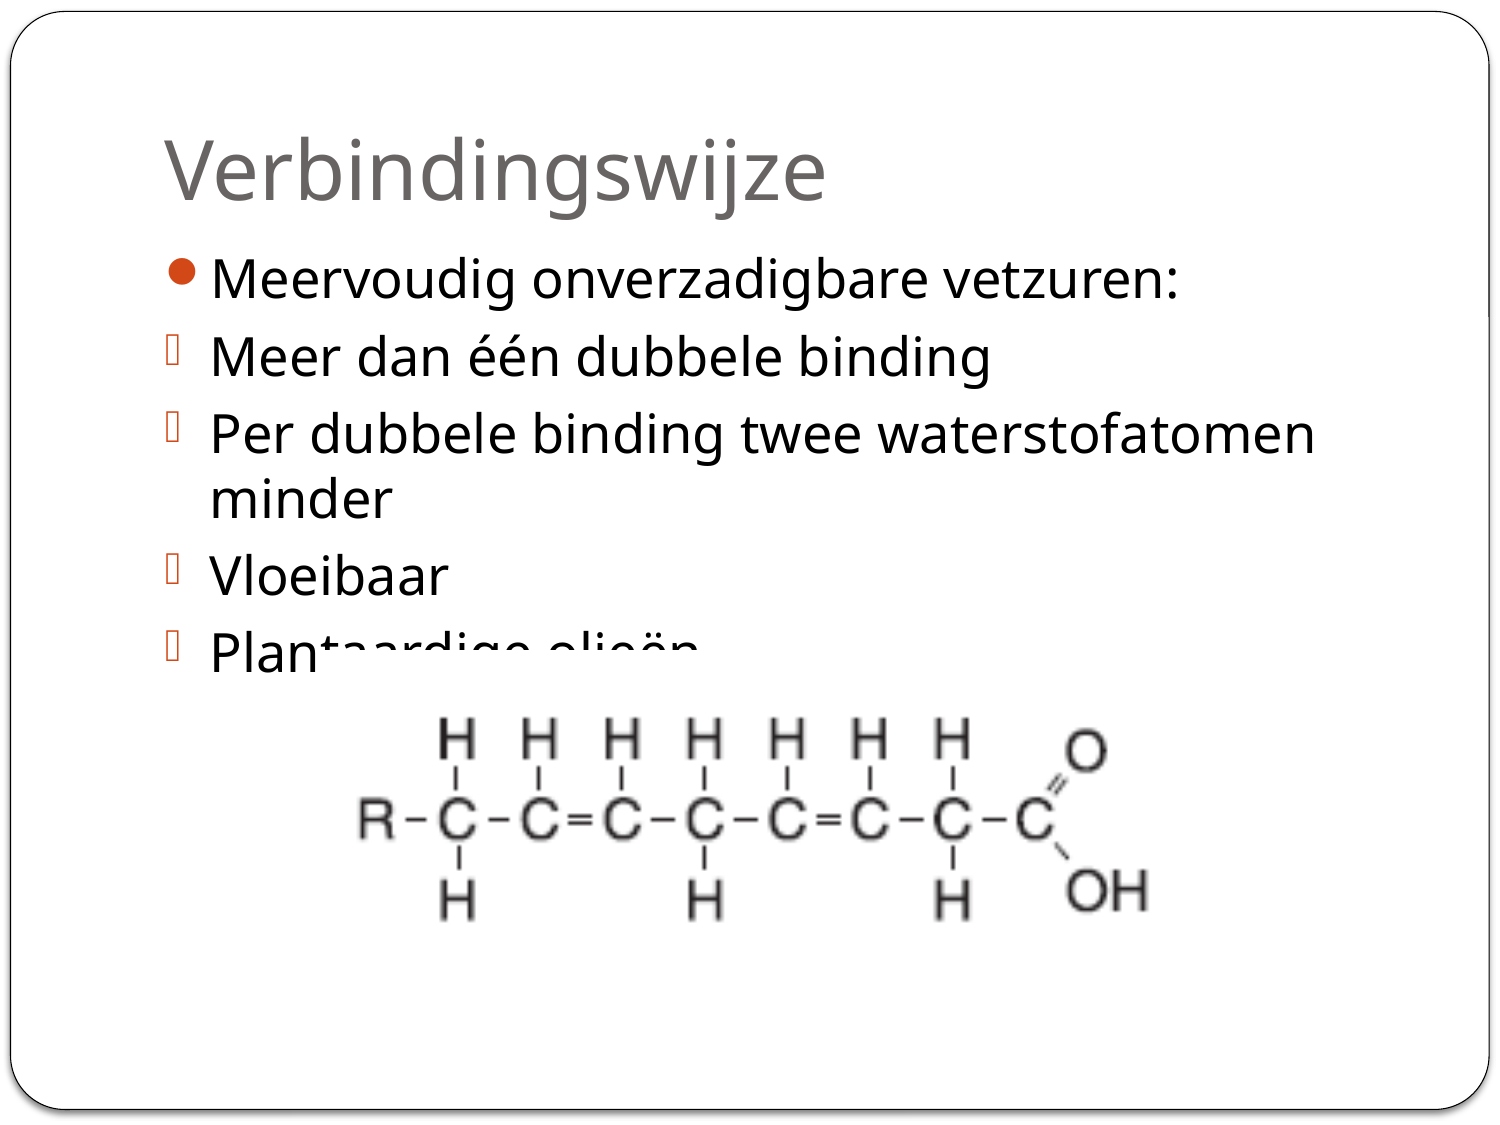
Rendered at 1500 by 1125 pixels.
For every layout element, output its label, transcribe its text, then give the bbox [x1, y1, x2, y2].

list Meervoudig onverzadigbare vetzuren: Meer dan één dubbele binding Per dubbele binding twee waterstofatomen minder Vloeibaar Plantaardige olieën [150, 237, 1425, 988]
picture [324, 649, 1177, 972]
title Verbindingswijze [150, 45, 1425, 233]
